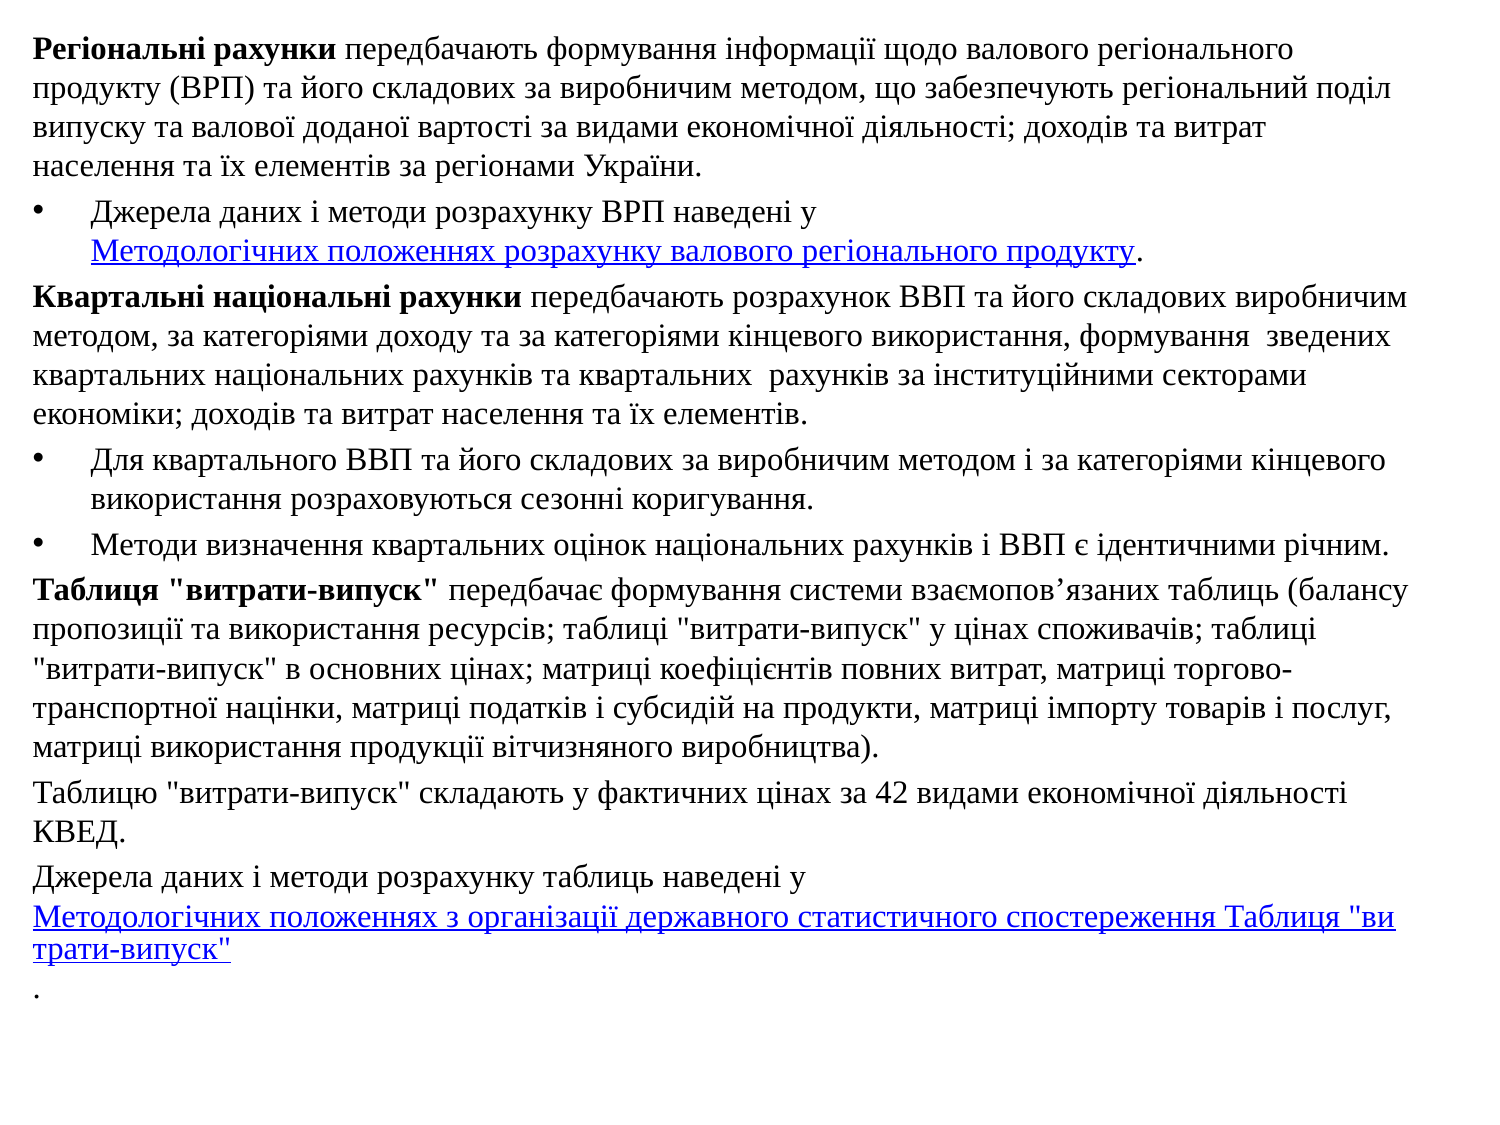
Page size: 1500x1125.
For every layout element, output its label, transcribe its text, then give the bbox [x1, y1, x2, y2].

list Регіональні рахунки передбачають формування інформації щодо валового регіонального продукту (ВРП) та його складових за виробничим методом, що забезпечують регіональний поділ випуску та валової доданої вартості за видами економічної діяльності; доходів та витрат населення та їх елементів за регіонами України. Джерела даних і методи розрахунку ВРП наведені у Методологічних положеннях розрахунку валового регіонального продукту. Квартальні національні рахунки передбачають розрахунок ВВП та його складових виробничим методом, за категоріями доходу та за категоріями кінцевого використання, формування зведених квартальних національних рахунків та квартальних рахунків за інституційними секторами економіки; доходів та витрат населення та їх елементів. Для квартального ВВП та його складових за виробничим методом і за категоріями кінцевого використання розраховуються сезонні коригування. Методи визначення квартальних оцінок національних рахунків і ВВП є ідентичними річним. Таблиця "витрати-випуск" передбачає формування системи взаємопов’язаних таблиць (балансу пропозиції та використання ресурсів; таблиці "витрати-випуск" у цінах споживачів; таблиці "витрати-випуск" в основних цінах; матриці коефіцієнтів повних витрат, матриці торгово-транспортної націнки, матриці податків і субсидій на продукти, матриці імпорту товарів і послуг, матриці використання продукції вітчизняного виробництва). Таблицю "витрати-випуск" складають у фактичних цінах за 42 видами економічної діяльності КВЕД. Джерела даних і методи розрахунку таблиць наведені у Методологічних положеннях з організації державного статистичного спостереження Таблиця "витрати-випуск". [17, 19, 1425, 1005]
